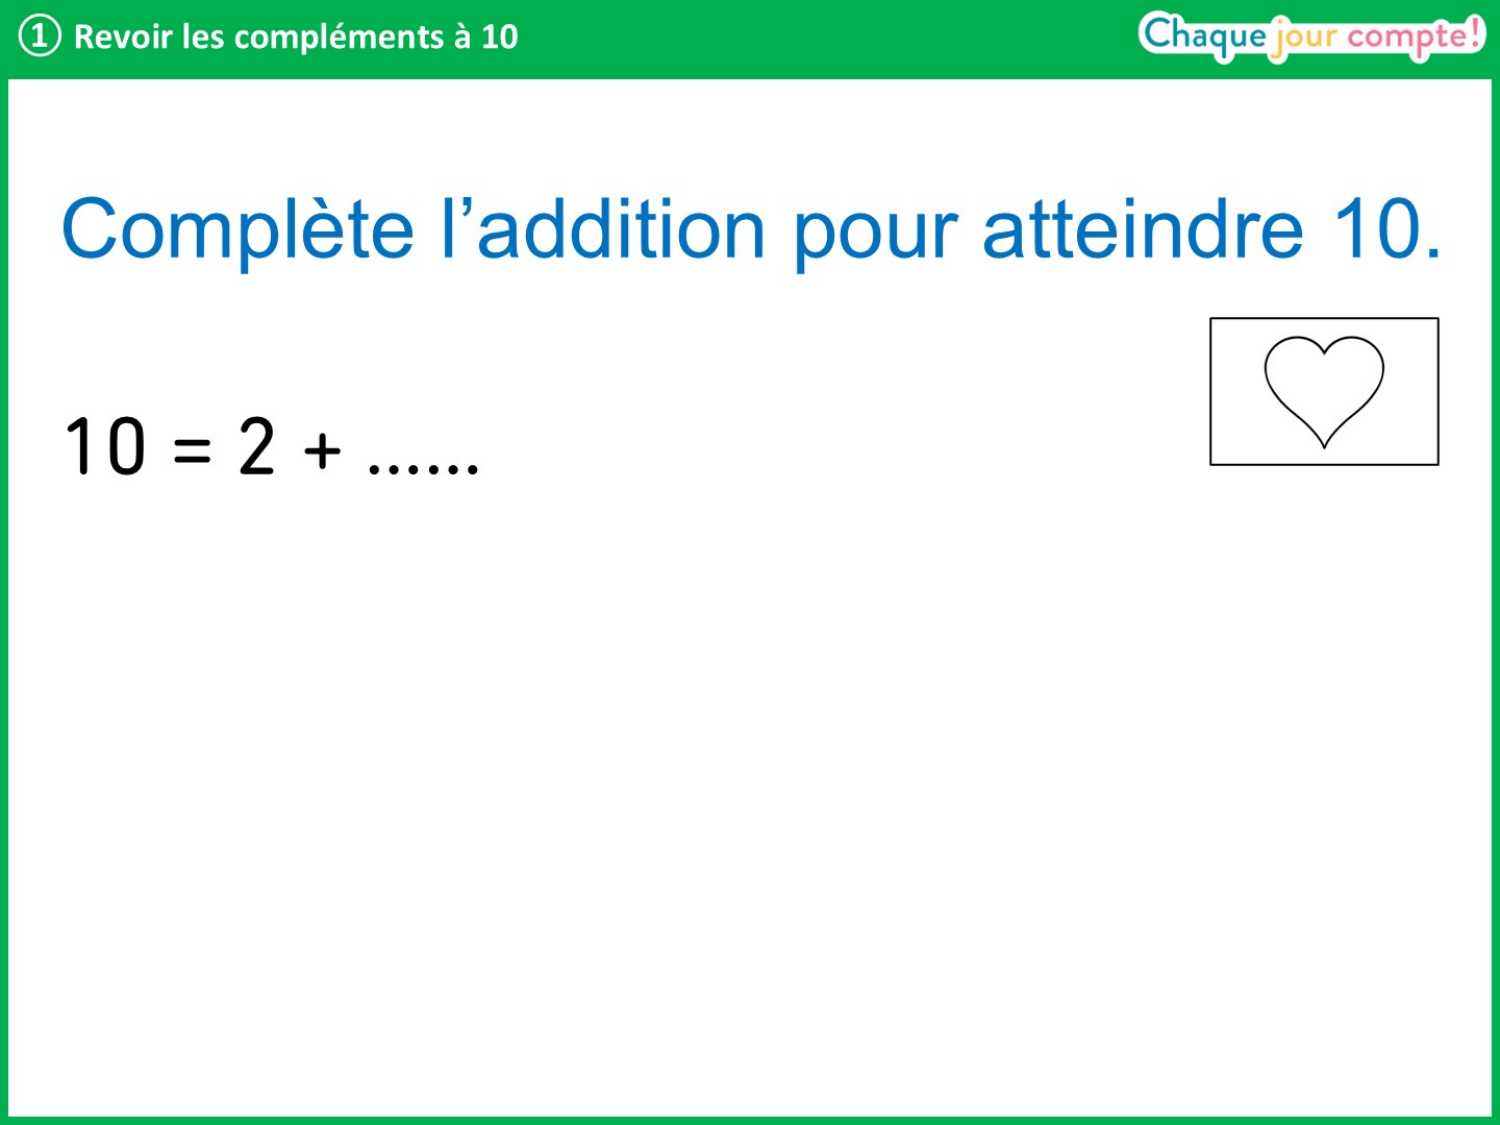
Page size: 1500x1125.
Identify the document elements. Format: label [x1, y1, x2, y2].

list [0, 0, 1500, 1125]
